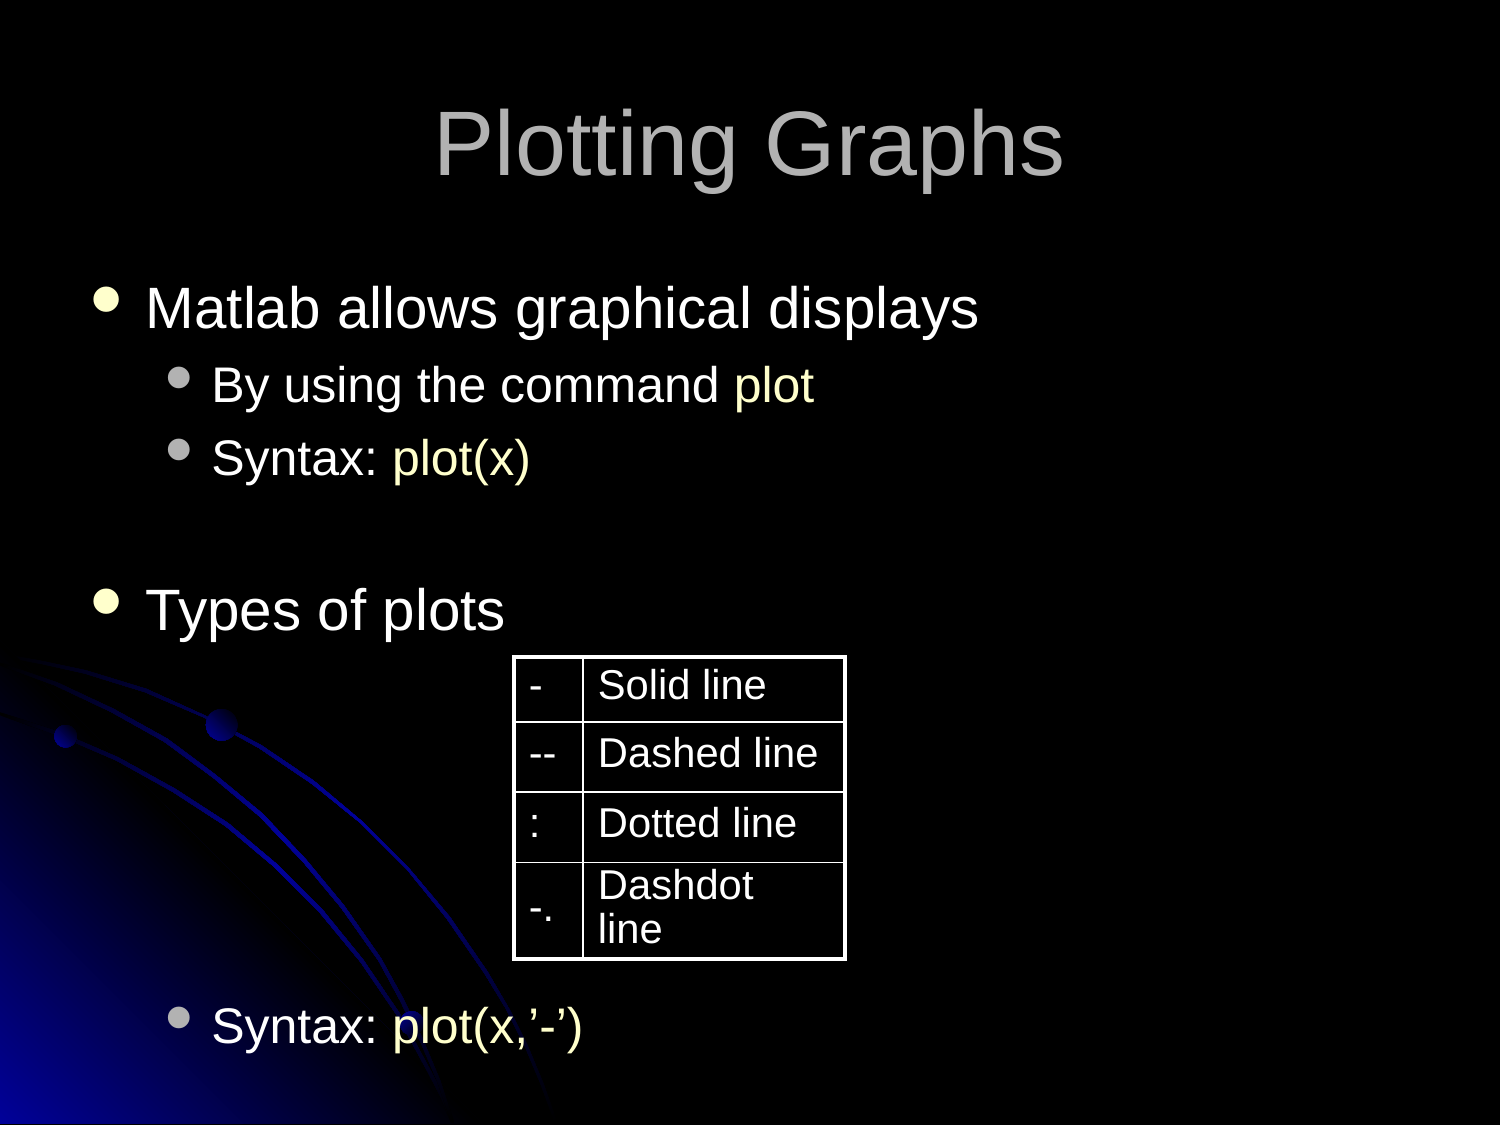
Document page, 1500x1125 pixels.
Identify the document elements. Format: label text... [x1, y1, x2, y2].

table_cell Dotted line [584, 793, 843, 862]
table_header Solid line [584, 659, 843, 721]
table_cell Dashdot line [584, 863, 843, 957]
list Matlab allows graphical displays By using the command plot Syntax: plot(x) Types of plots Syntax: plot(x,’-’) [74, 262, 1471, 1125]
table_cell : [516, 793, 582, 862]
table_cell -. [516, 863, 582, 957]
table_cell -- [516, 723, 582, 791]
title Plotting Graphs [74, 45, 1426, 233]
table_header - [516, 659, 582, 721]
table_cell Dashed line [584, 723, 843, 791]
